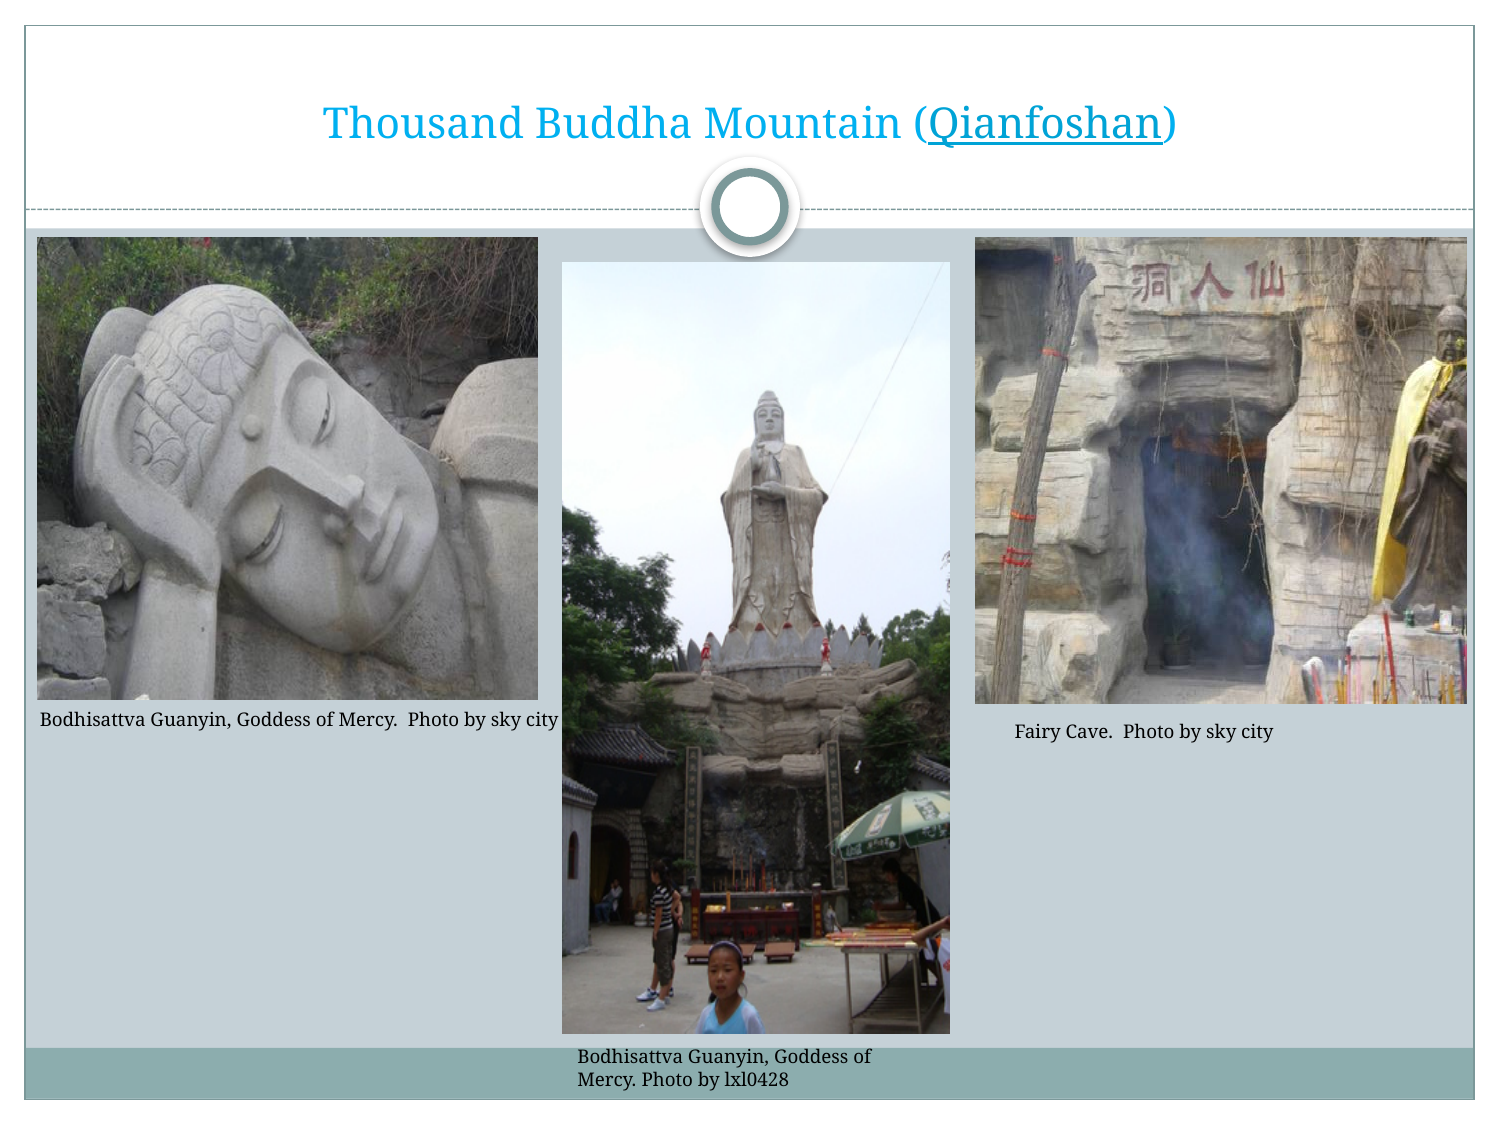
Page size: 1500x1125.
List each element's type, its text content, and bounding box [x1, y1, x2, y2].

title Thousand Buddha Mountain (Qianfoshan) [50, 87, 1450, 212]
picture [562, 262, 951, 1034]
text_box Bodhisattva Guanyin, Goddess of Mercy. Photo by lxl0428 [562, 1043, 938, 1098]
text_box Fairy Cave. Photo by sky city [999, 715, 1363, 750]
picture [974, 237, 1467, 704]
text_box Bodhisattva Guanyin, Goddess of Mercy. Photo by sky city [24, 699, 555, 738]
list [37, 237, 538, 701]
